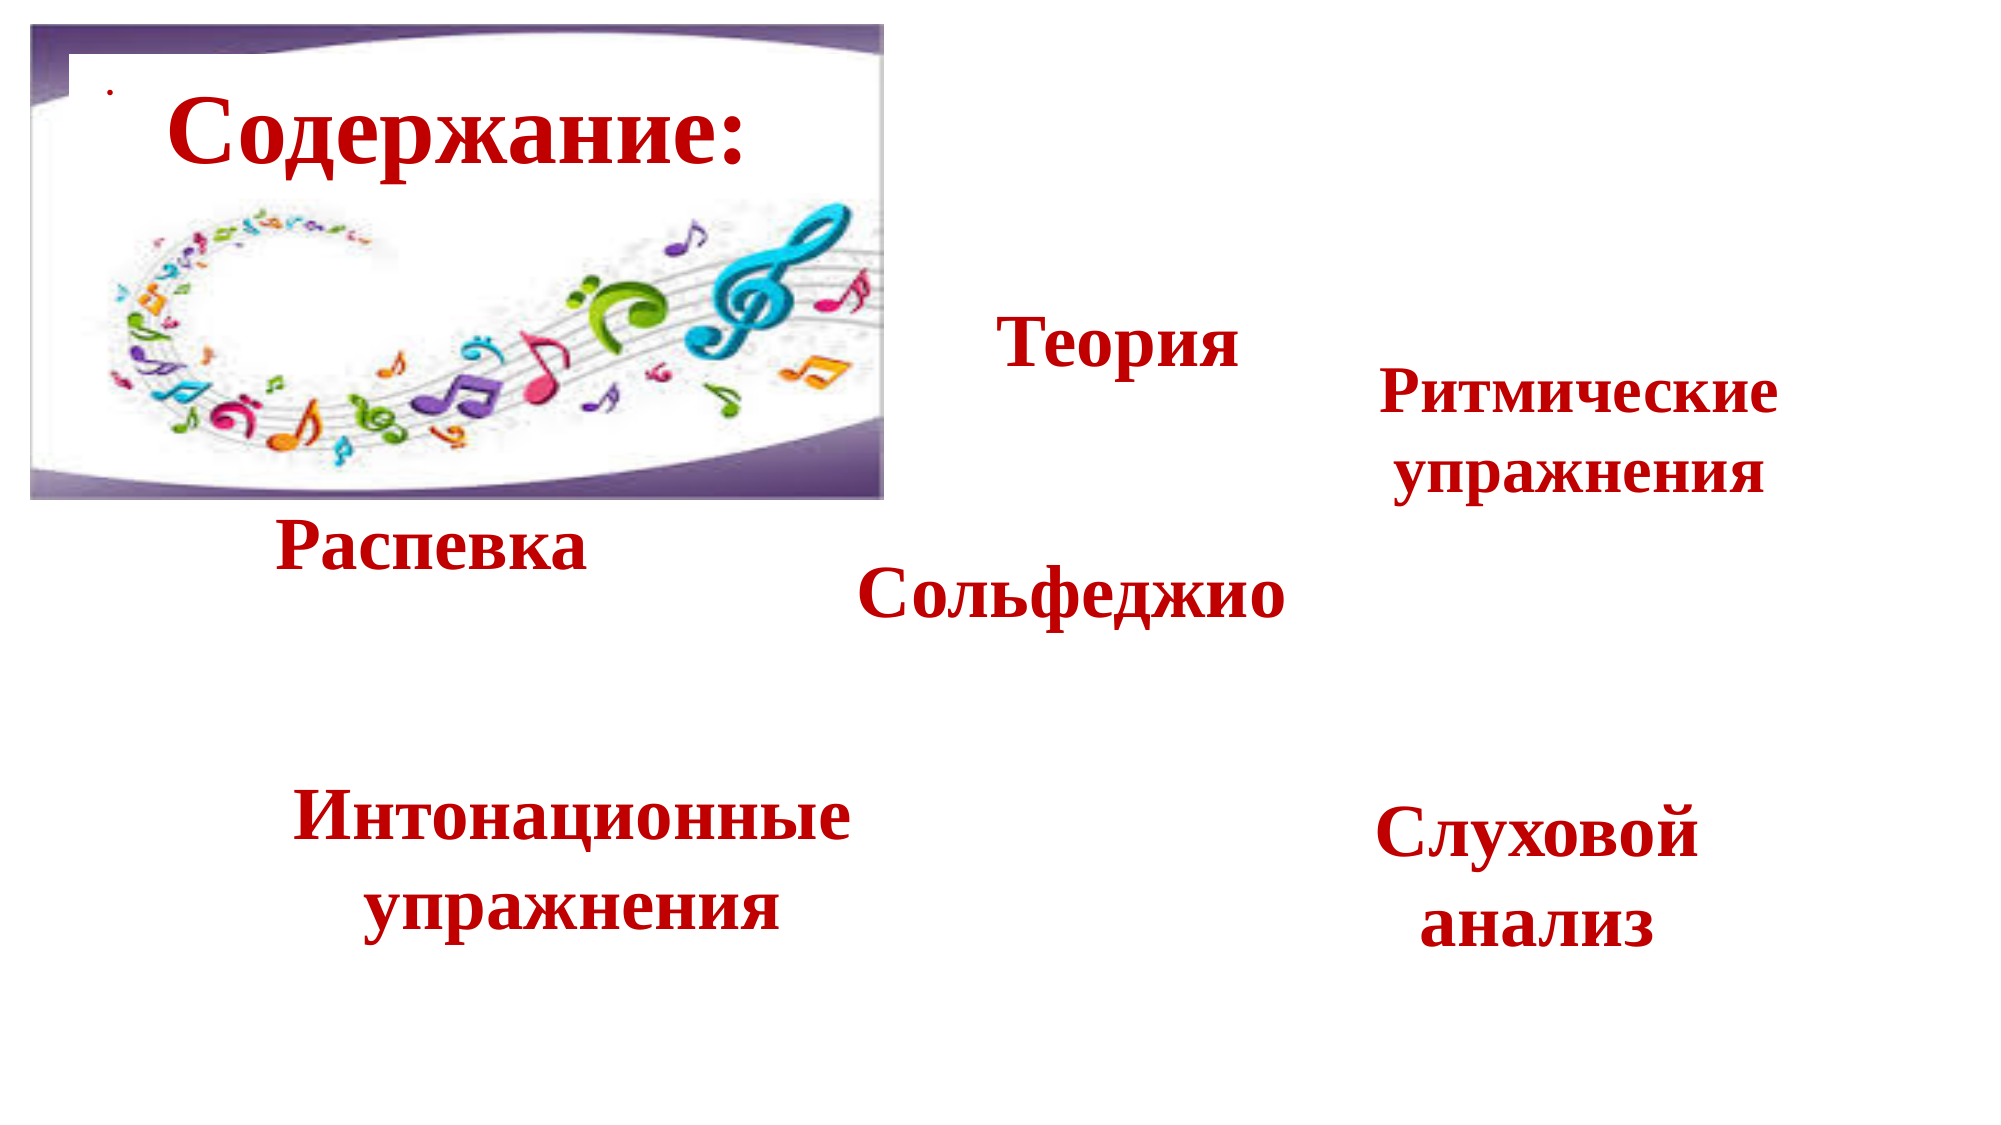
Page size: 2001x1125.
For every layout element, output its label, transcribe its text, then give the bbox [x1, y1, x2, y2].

text_box Распевка [233, 553, 630, 615]
picture [30, 24, 884, 500]
text_box Слуховой анализ [1300, 841, 1774, 903]
text_box Сольфеджио [786, 556, 1358, 618]
text_box Интонационные упражнения [261, 807, 884, 903]
text_box Ритмические упражнения [1356, 394, 1804, 456]
text_box Теория [965, 294, 1271, 378]
